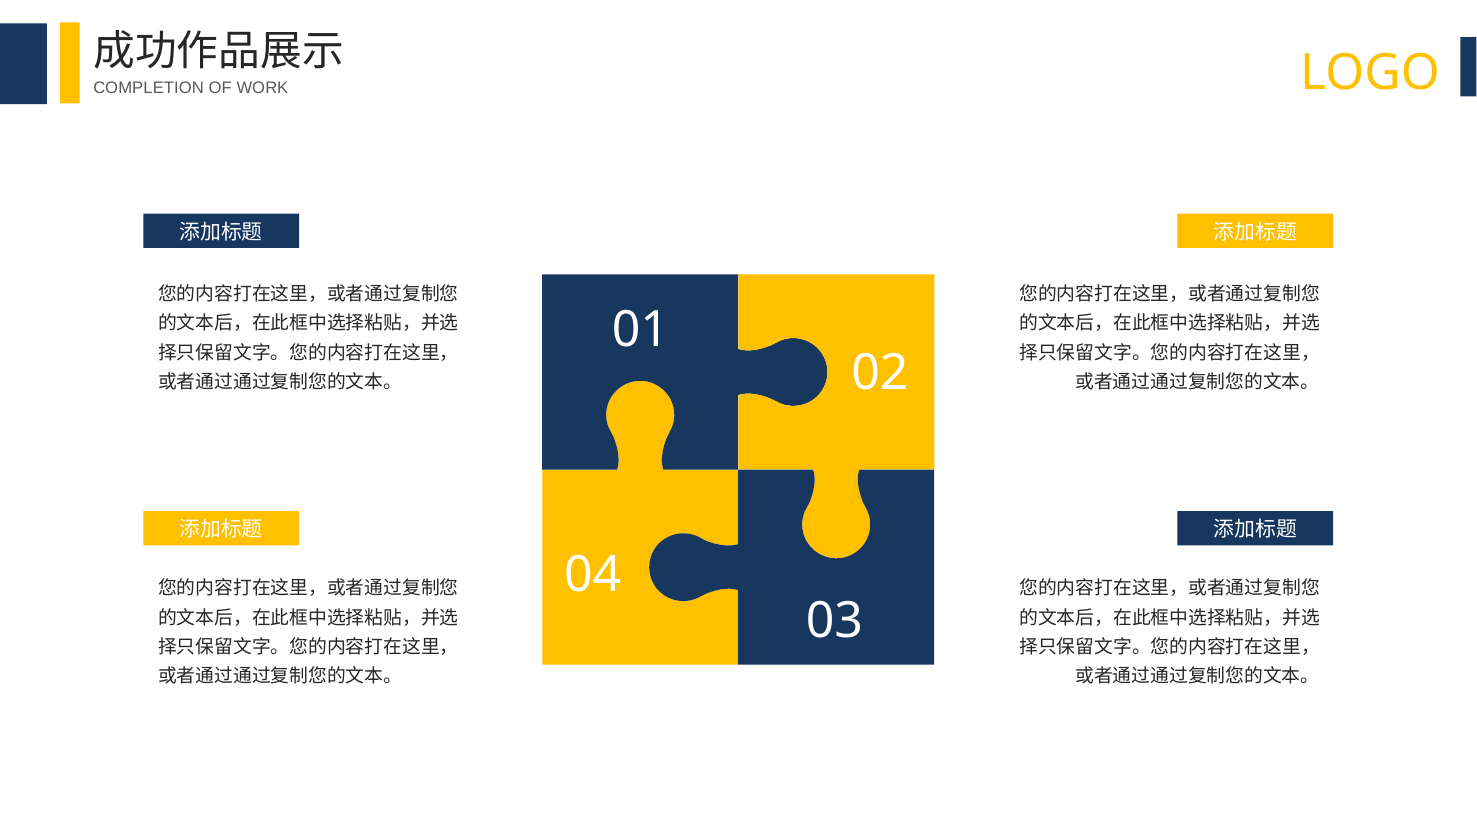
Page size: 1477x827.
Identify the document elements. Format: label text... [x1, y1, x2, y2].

text_box 您的内容打在这里，或者通过复制您的文本后，在此框中选择粘贴，并选择只保留文字。您的内容打在这里，或者通过通过复制您的文本。 [143, 267, 477, 400]
text_box 02 [738, 274, 935, 558]
text_box 添加标题 [143, 511, 300, 546]
text_box 您的内容打在这里，或者通过复制您的文本后，在此框中选择粘贴，并选择只保留文字。您的内容打在这里，或者通过通过复制您的文本。 [143, 561, 477, 694]
text_box 添加标题 [143, 213, 300, 248]
text_box 您的内容打在这里，或者通过复制您的文本后，在此框中选择粘贴，并选择只保留文字。您的内容打在这里，或者通过通过复制您的文本。 [1000, 561, 1334, 694]
text_box [1458, 35, 1477, 99]
text_box LOGO [1289, 33, 1477, 105]
text_box [58, 20, 82, 105]
text_box 01 [542, 274, 827, 470]
text_box 04 [542, 381, 738, 665]
text_box 03 [649, 469, 935, 665]
text_box COMPLETION OF WORK [93, 76, 359, 97]
text_box 成功作品展示 [93, 23, 359, 74]
text_box 添加标题 [1177, 511, 1334, 546]
text_box 添加标题 [1177, 213, 1334, 248]
text_box [0, 21, 49, 106]
text_box 您的内容打在这里，或者通过复制您的文本后，在此框中选择粘贴，并选择只保留文字。您的内容打在这里，或者通过通过复制您的文本。 [1000, 267, 1334, 400]
